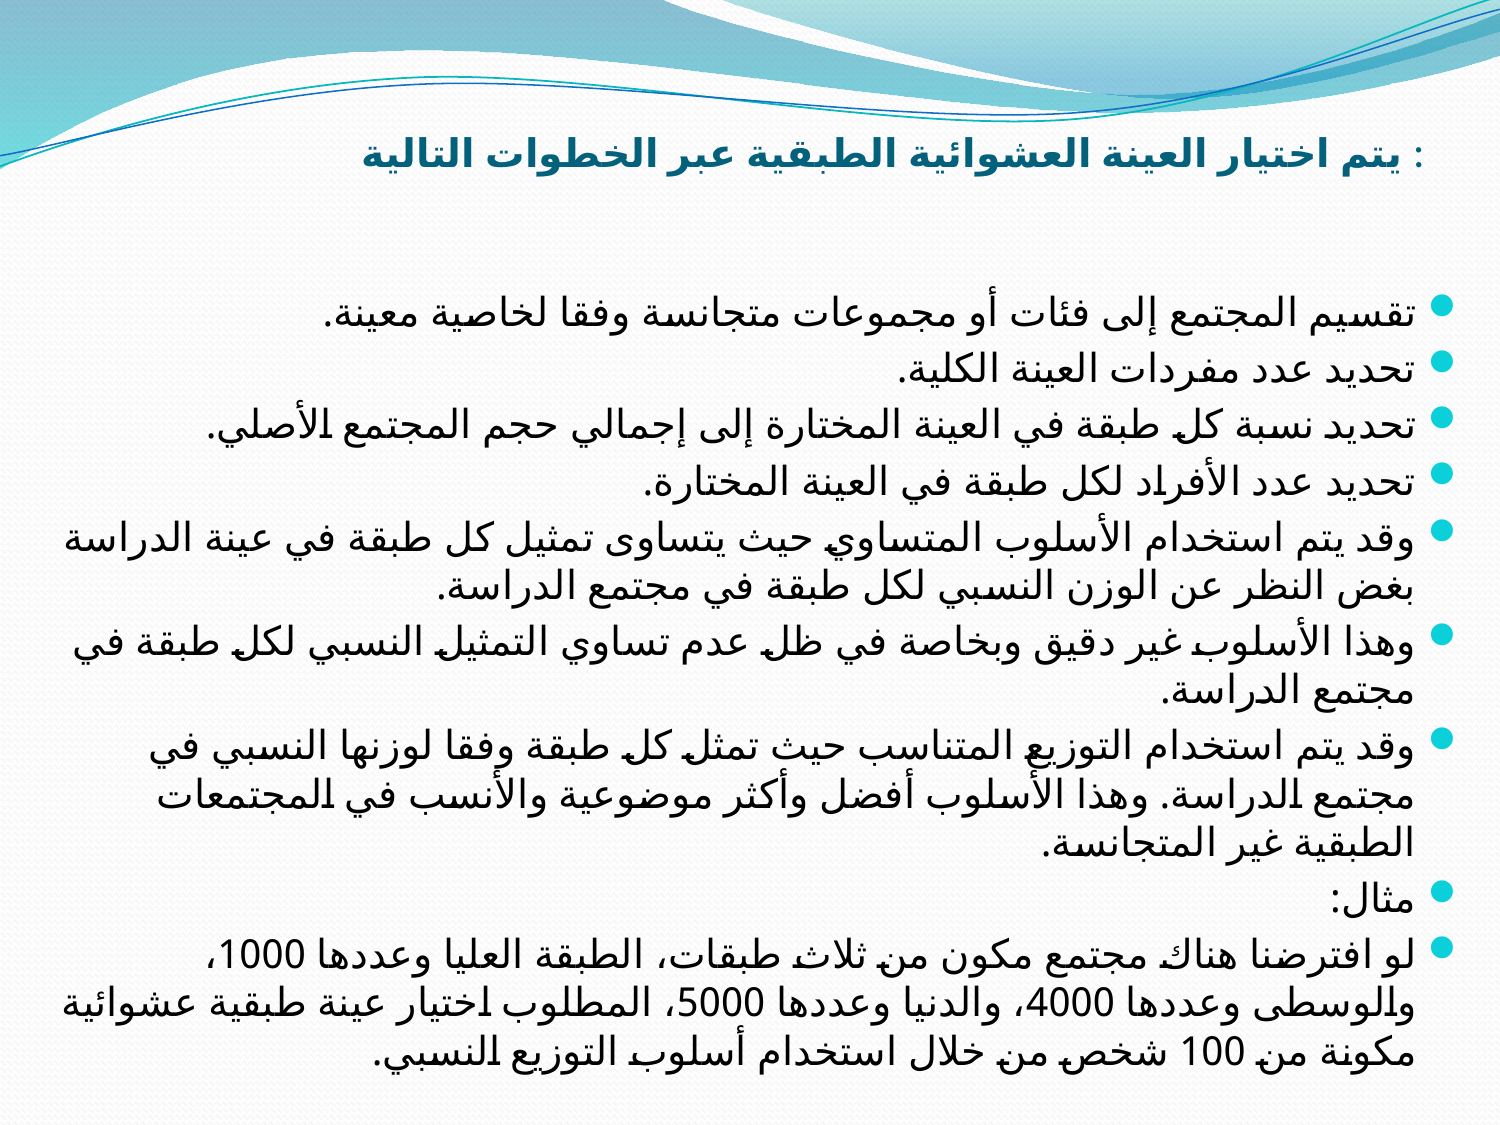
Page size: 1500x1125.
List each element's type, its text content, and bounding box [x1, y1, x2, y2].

title يتم اختيار العينة العشوائية الطبقية عبر الخطوات التالية : [75, 115, 1425, 232]
list تقسيم المجتمع إلى فئات أو مجموعات متجانسة وفقا لخاصية معينة. تحديد عدد مفردات العينة الكلية. تحديد نسبة كل طبقة في العينة المختارة إلى إجمالي حجم المجتمع الأصلي. تحديد عدد الأفراد لكل طبقة في العينة المختارة. وقد يتم استخدام الأسلوب المتساوي حيث يتساوى تمثيل كل طبقة في عينة الدراسة بغض النظر عن الوزن النسبي لكل طبقة في مجتمع الدراسة. وهذا الأسلوب غير دقيق وبخاصة في ظل عدم تساوي التمثيل النسبي لكل طبقة في مجتمع الدراسة. وقد يتم استخدام التوزيع المتناسب حيث تمثل كل طبقة وفقا لوزنها النسبي في مجتمع الدراسة. وهذا الأسلوب أفضل وأكثر موضوعية والأنسب في المجتمعات الطبقية غير المتجانسة. مثال: لو افترضنا هناك مجتمع مكون من ثلاث طبقات، الطبقة العليا وعددها 1000، والوسطى وعددها 4000، والدنيا وعددها 5000، المطلوب اختيار عينة طبقية عشوائية مكونة من 100 شخص من خلال استخدام أسلوب التوزيع النسبي. [29, 278, 1471, 1083]
